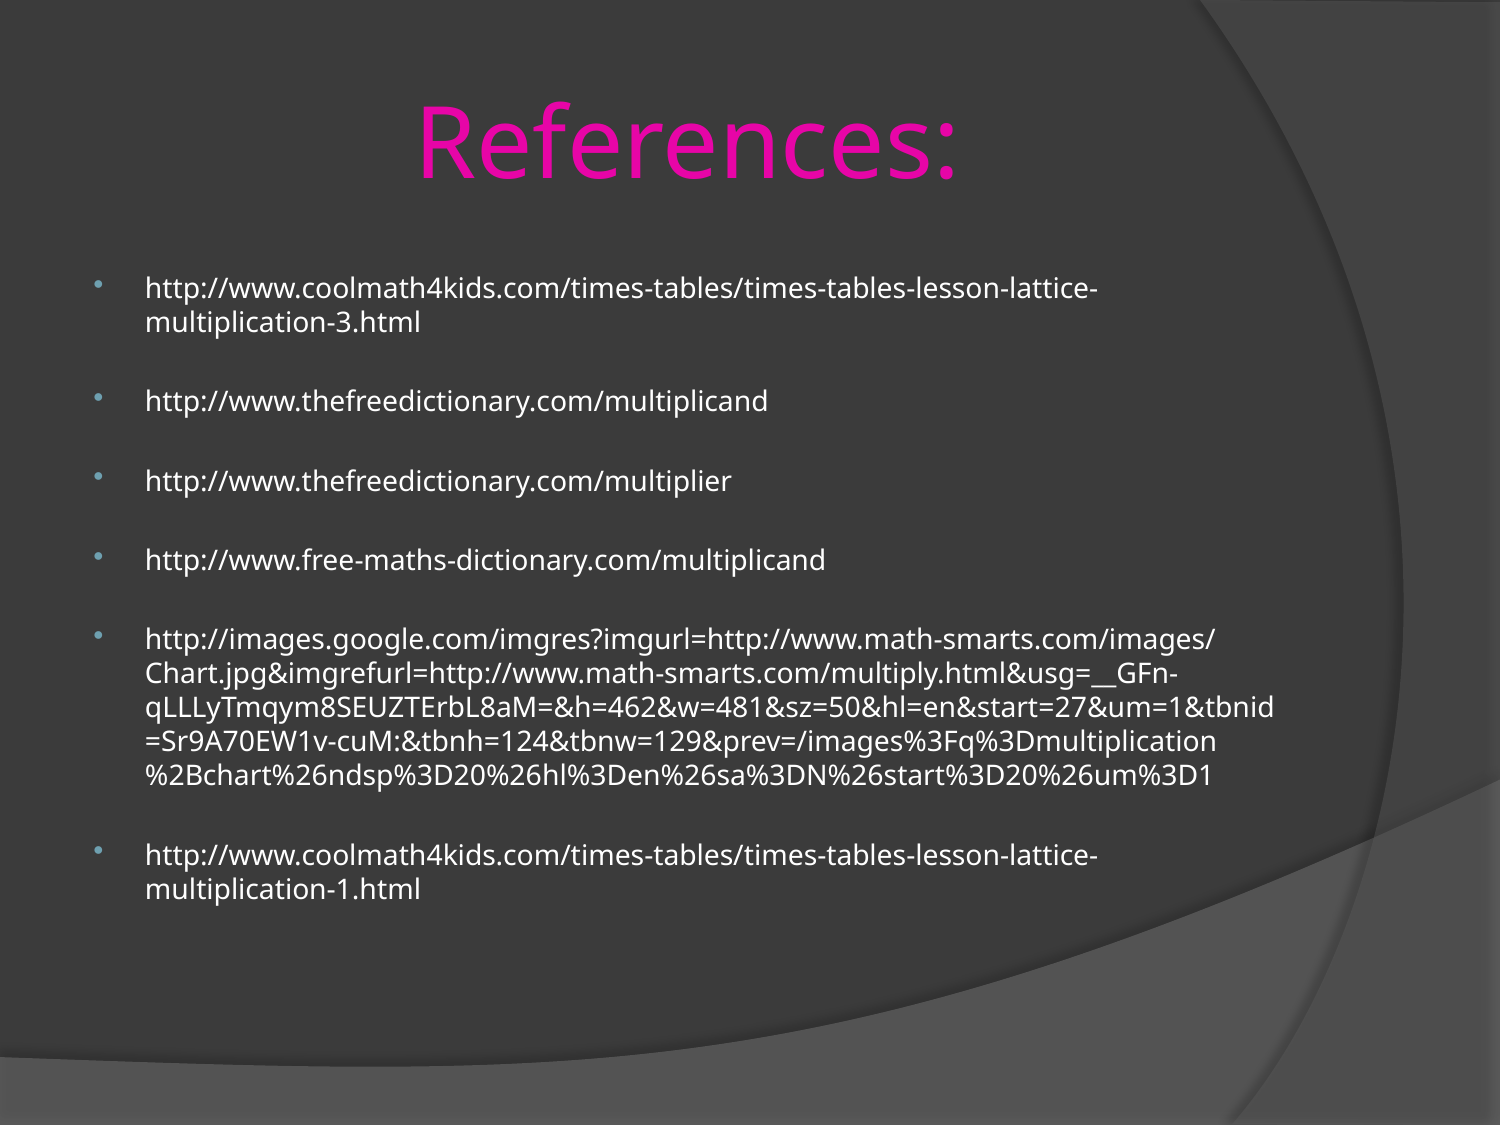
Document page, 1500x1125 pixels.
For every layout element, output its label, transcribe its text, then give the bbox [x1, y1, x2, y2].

list http://www.coolmath4kids.com/times-tables/times-tables-lesson-lattice-multiplication-3.html http://www.thefreedictionary.com/multiplicand http://www.thefreedictionary.com/multiplier http://www.free-maths-dictionary.com/multiplicand http://images.google.com/imgres?imgurl=http://www.math-smarts.com/images/Chart.jpg&imgrefurl=http://www.math-smarts.com/multiply.html&usg=__GFn-qLLLyTmqym8SEUZTErbL8aM=&h=462&w=481&sz=50&hl=en&start=27&um=1&tbnid=Sr9A70EW1v-cuM:&tbnh=124&tbnw=129&prev=/images%3Fq%3Dmultiplication%2Bchart%26ndsp%3D20%26hl%3Den%26sa%3DN%26start%3D20%26um%3D1 http://www.coolmath4kids.com/times-tables/times-tables-lesson-lattice-multiplication-1.html [75, 262, 1300, 1005]
title References: [75, 45, 1300, 233]
